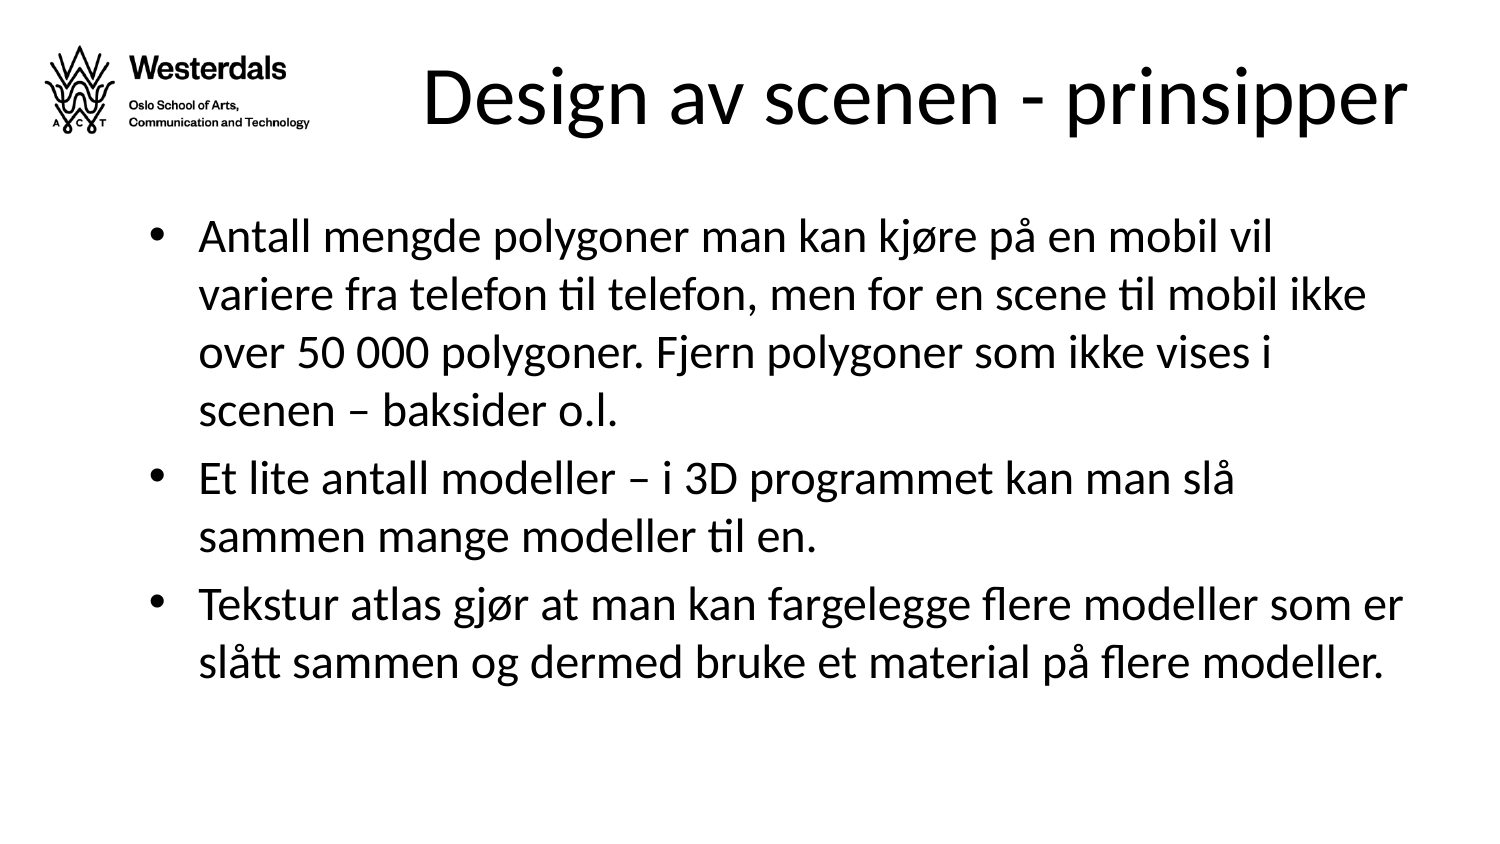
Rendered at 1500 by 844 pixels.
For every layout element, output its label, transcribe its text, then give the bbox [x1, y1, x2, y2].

text_box Antall mengde polygoner man kan kjøre på en mobil vil variere fra telefon til telefon, men for en scene til mobil ikke over 50 000 polygoner. Fjern polygoner som ikke vises i scenen – baksider o.l. Et lite antall modeller – i 3D programmet kan man slå sammen mange modeller til en. Tekstur atlas gjør at man kan fargelegge flere modeller som er slått sammen og dermed bruke et material på flere modeller. [74, 196, 1425, 754]
picture [0, 0, 327, 149]
text_box Design av scenen - prinsipper [74, 33, 1425, 175]
